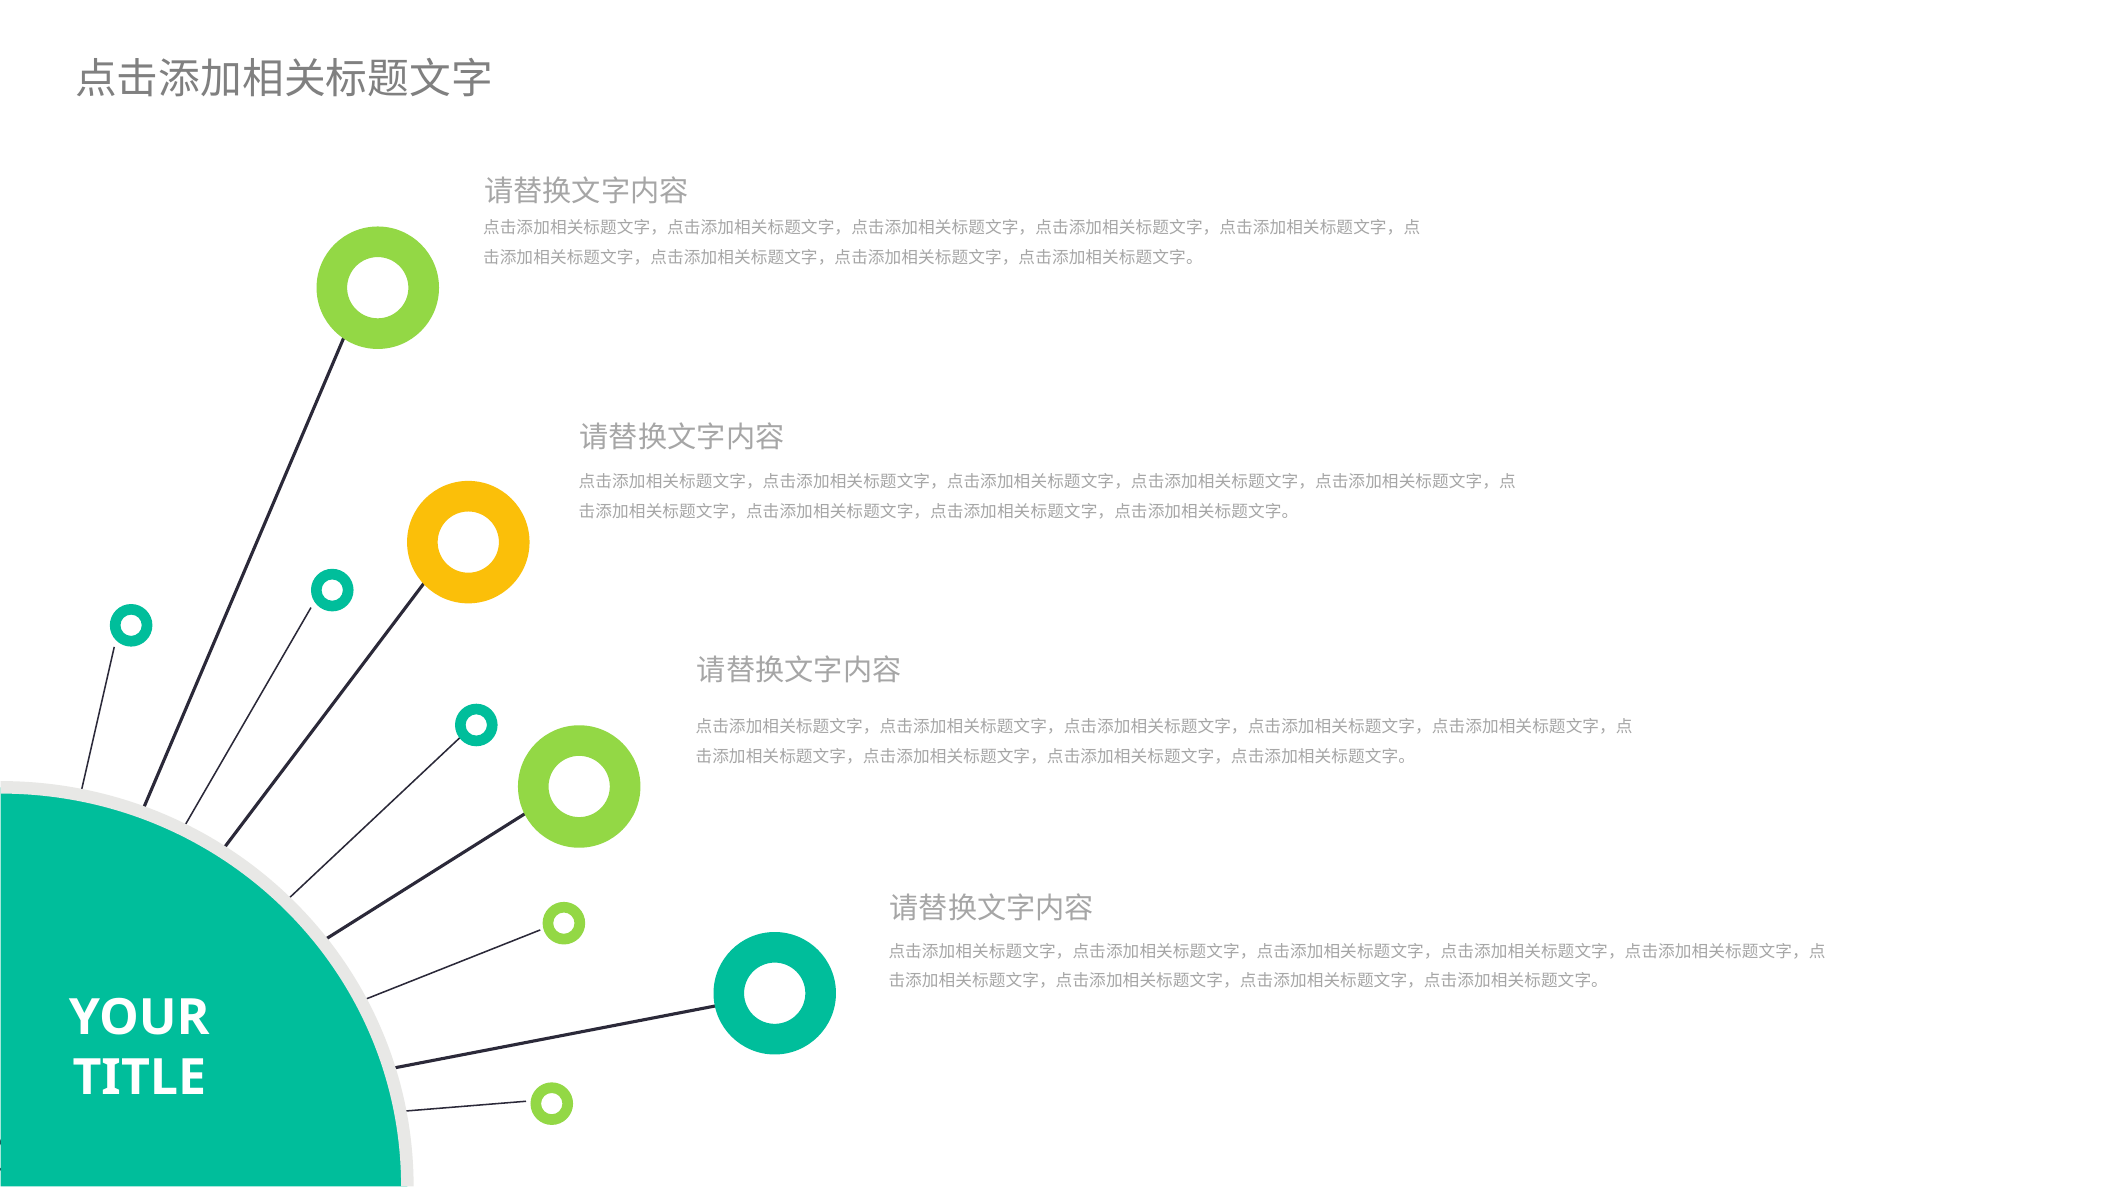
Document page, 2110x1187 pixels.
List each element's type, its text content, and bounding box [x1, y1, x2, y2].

text_box 点击添加相关标题文字，点击添加相关标题文字，点击添加相关标题文字，点击添加相关标题文字，点击添加相关标题文字，点击添加相关标题文字，点击添加相关标题文字，点击添加相关标题文字，点击添加相关标题文字。 [873, 922, 1850, 998]
text_box 请替换文字内容 [722, 642, 1080, 694]
text_box 请替换文字内容 [722, 403, 963, 462]
text_box 点击添加相关标题文字 [59, 44, 563, 107]
text_box [722, 932, 836, 1055]
text_box 请替换文字内容 [873, 874, 1273, 933]
text_box 请替换文字内容 [468, 157, 867, 216]
text_box 点击添加相关标题文字，点击添加相关标题文字，点击添加相关标题文字，点击添加相关标题文字，点击添加相关标题文字，点击添加相关标题文字，点击添加相关标题文字，点击添加相关标题文字，点击添加相关标题文字。 [722, 698, 1658, 773]
text_box 点击添加相关标题文字，点击添加相关标题文字，点击添加相关标题文字，点击添加相关标题文字，点击添加相关标题文字，点击添加相关标题文字，点击添加相关标题文字，点击添加相关标题文字，点击添加相关标题文字。 [722, 453, 1540, 529]
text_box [0, 787, 408, 1187]
text_box 点击添加相关标题文字，点击添加相关标题文字，点击添加相关标题文字，点击添加相关标题文字，点击添加相关标题文字，点击添加相关标题文字，点击添加相关标题文字，点击添加相关标题文字，点击添加相关标题文字。 [468, 199, 1445, 274]
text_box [0, 326, 722, 1176]
text_box [316, 226, 440, 326]
